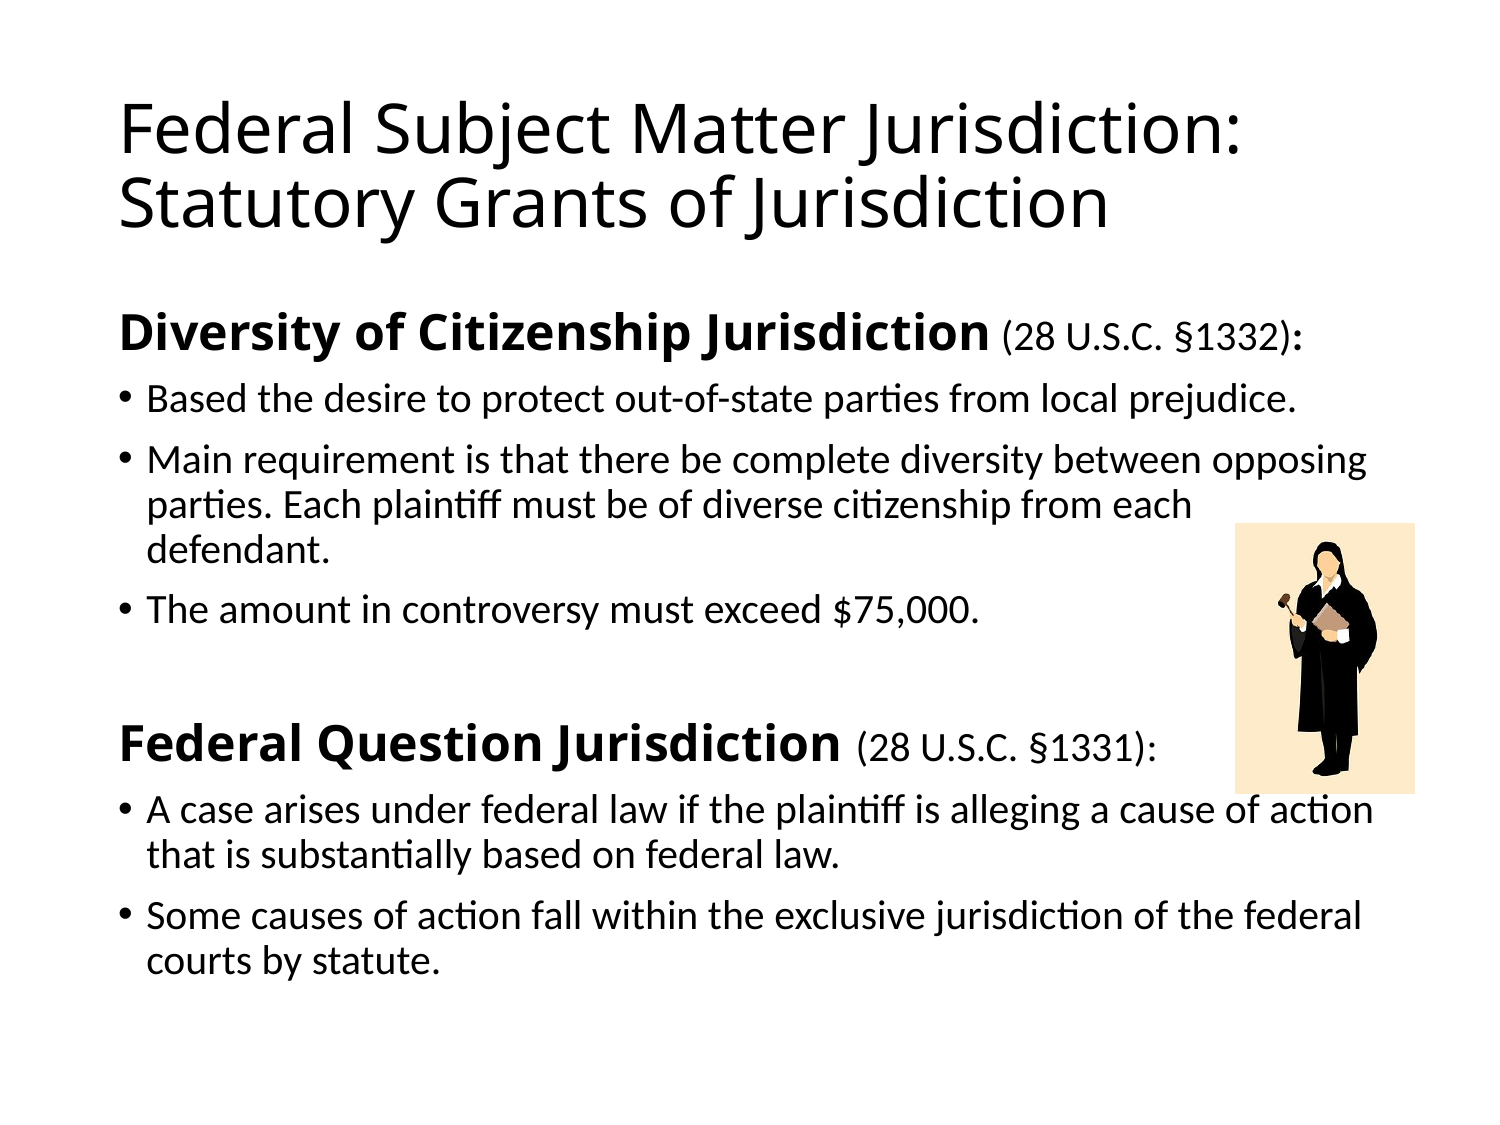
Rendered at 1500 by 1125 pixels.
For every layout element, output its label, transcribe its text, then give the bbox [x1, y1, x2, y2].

picture [1235, 523, 1415, 794]
list Diversity of Citizenship Jurisdiction (28 U.S.C. §1332): Based the desire to protect out-of-state parties from local prejudice. Main requirement is that there be complete diversity between opposing parties. Each plaintiff must be of diverse citizenship from each defendant. The amount in controversy must exceed $75,000. Federal Question Jurisdiction (28 U.S.C. §1331): A case arises under federal law if the plaintiff is alleging a cause of action that is substantially based on federal law. Some causes of action fall within the exclusive jurisdiction of the federal courts by statute. [102, 299, 1398, 1048]
title Federal Subject Matter Jurisdiction: Statutory Grants of Jurisdiction [102, 59, 1398, 278]
